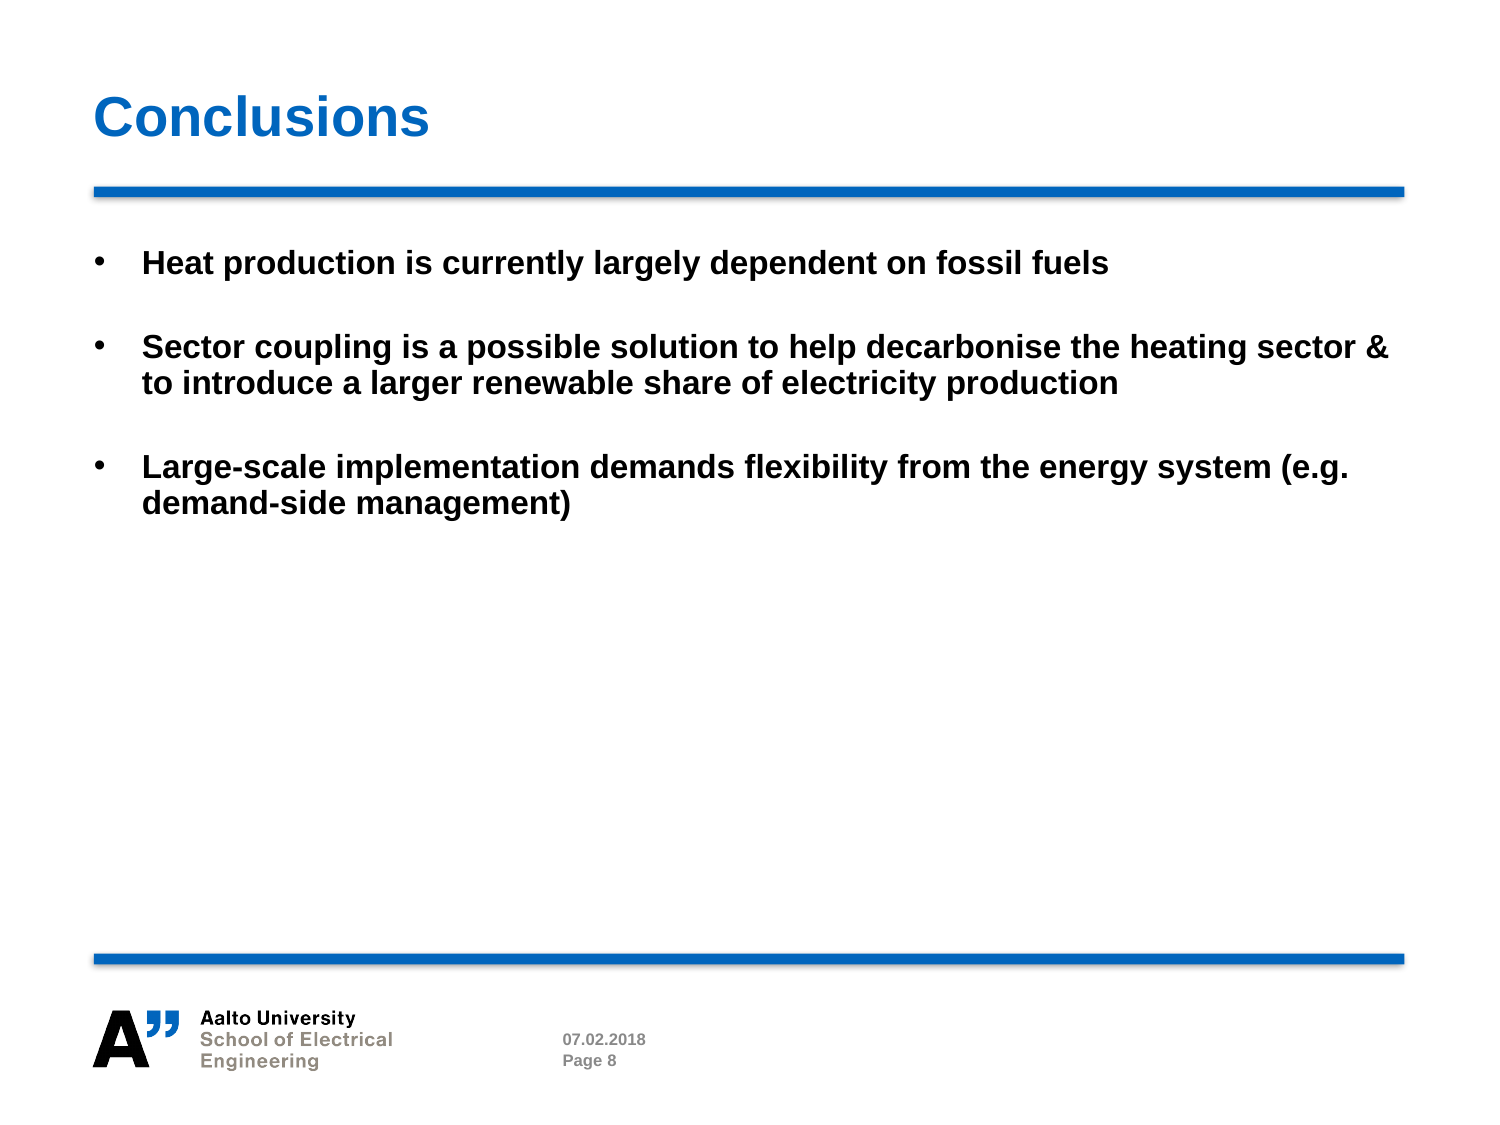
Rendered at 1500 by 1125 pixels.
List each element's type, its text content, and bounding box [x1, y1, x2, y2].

slide_number Page 8 [562, 1050, 816, 1071]
title Conclusions [93, 80, 1369, 228]
list Heat production is currently largely dependent on fossil fuels Sector coupling is a possible solution to help decarbonise the heating sector & to introduce a larger renewable share of electricity production Large-scale implementation demands flexibility from the energy system (e.g. demand-side management) [93, 245, 1405, 925]
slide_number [562, 1029, 816, 1050]
picture [35, 953, 449, 1125]
